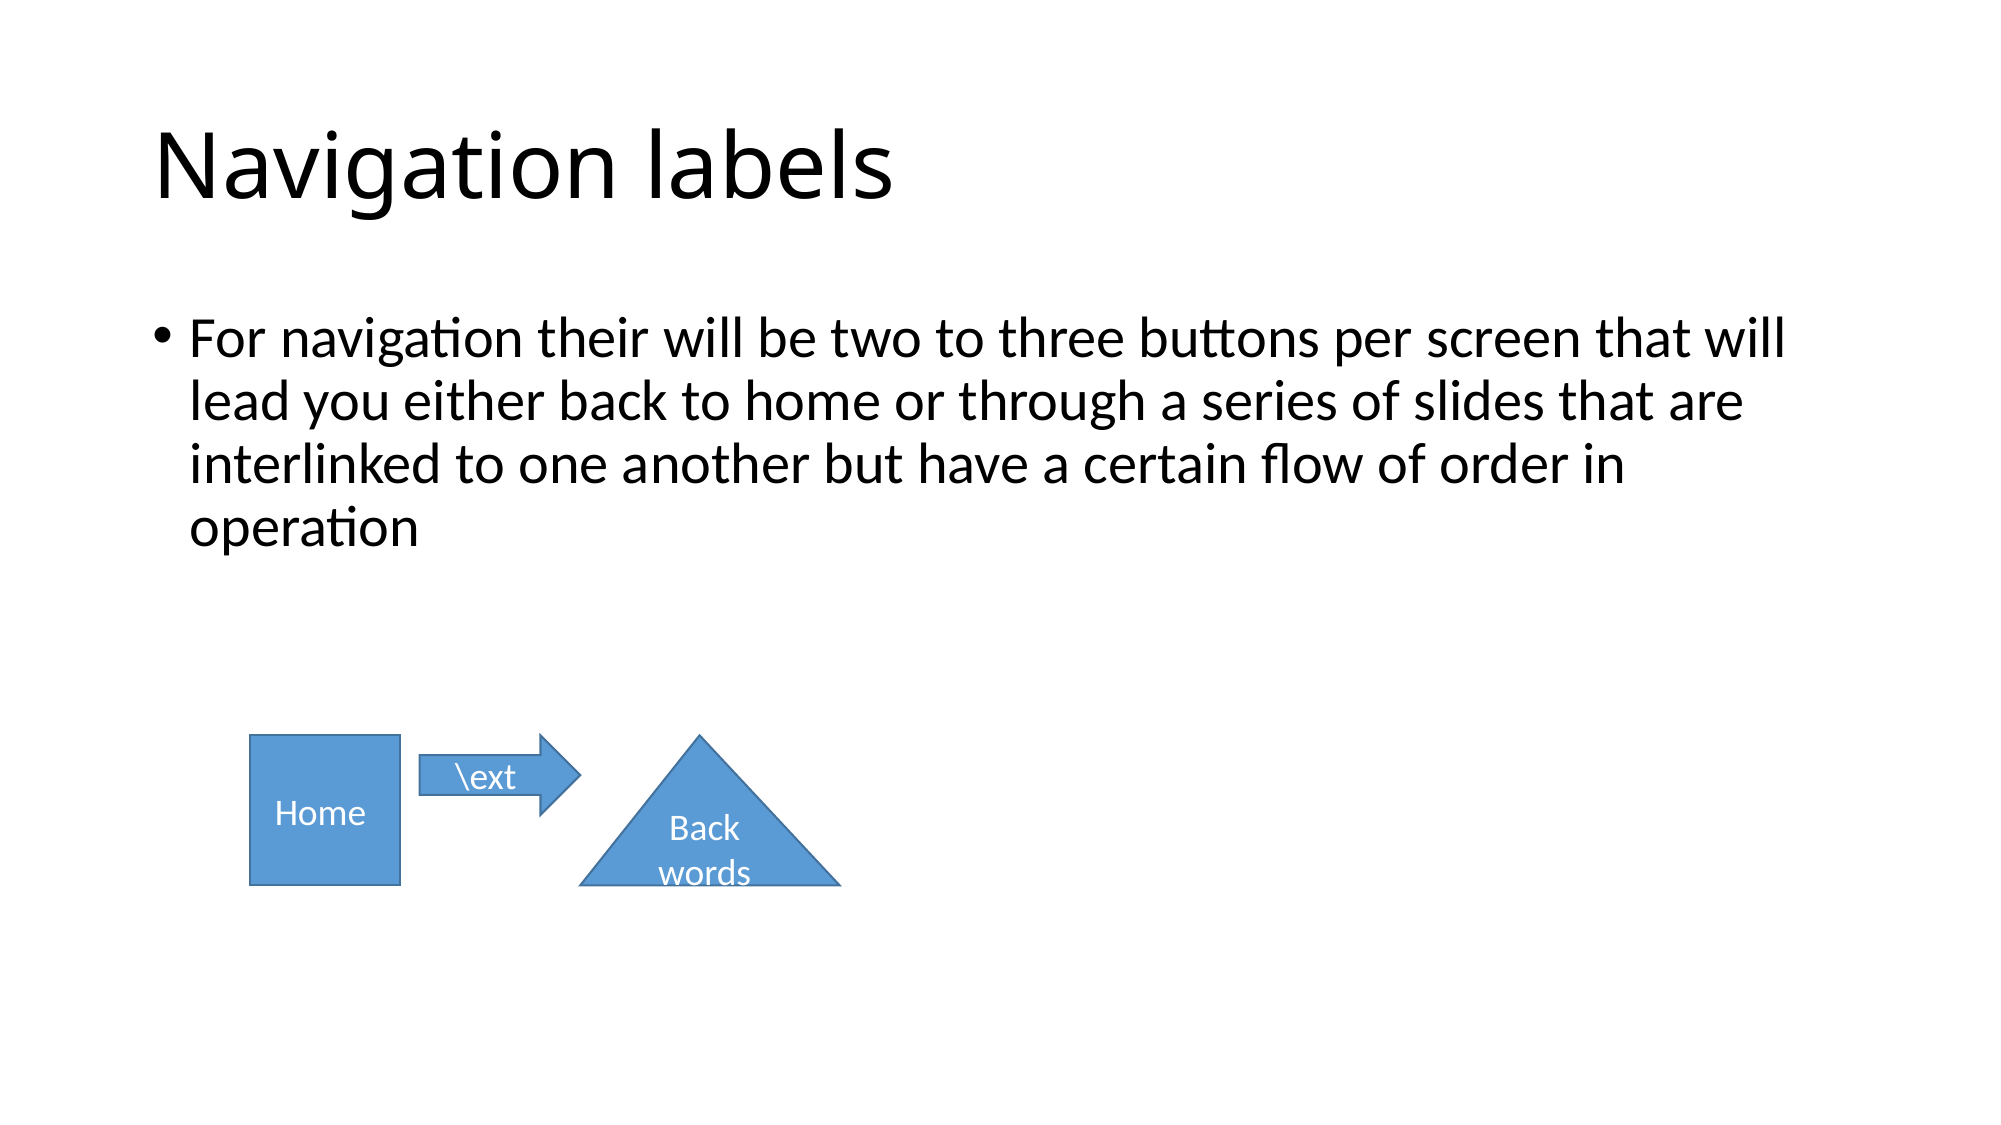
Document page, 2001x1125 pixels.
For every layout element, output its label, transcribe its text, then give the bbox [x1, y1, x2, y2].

title Navigation labels [137, 59, 1863, 278]
list For navigation their will be two to three buttons per screen that will lead you either back to home or through a series of slides that are interlinked to one another but have a certain flow of order in operation [137, 299, 1863, 1014]
text_box Home [249, 734, 401, 886]
text_box \ext [418, 732, 582, 818]
text_box Back words [578, 733, 842, 887]
